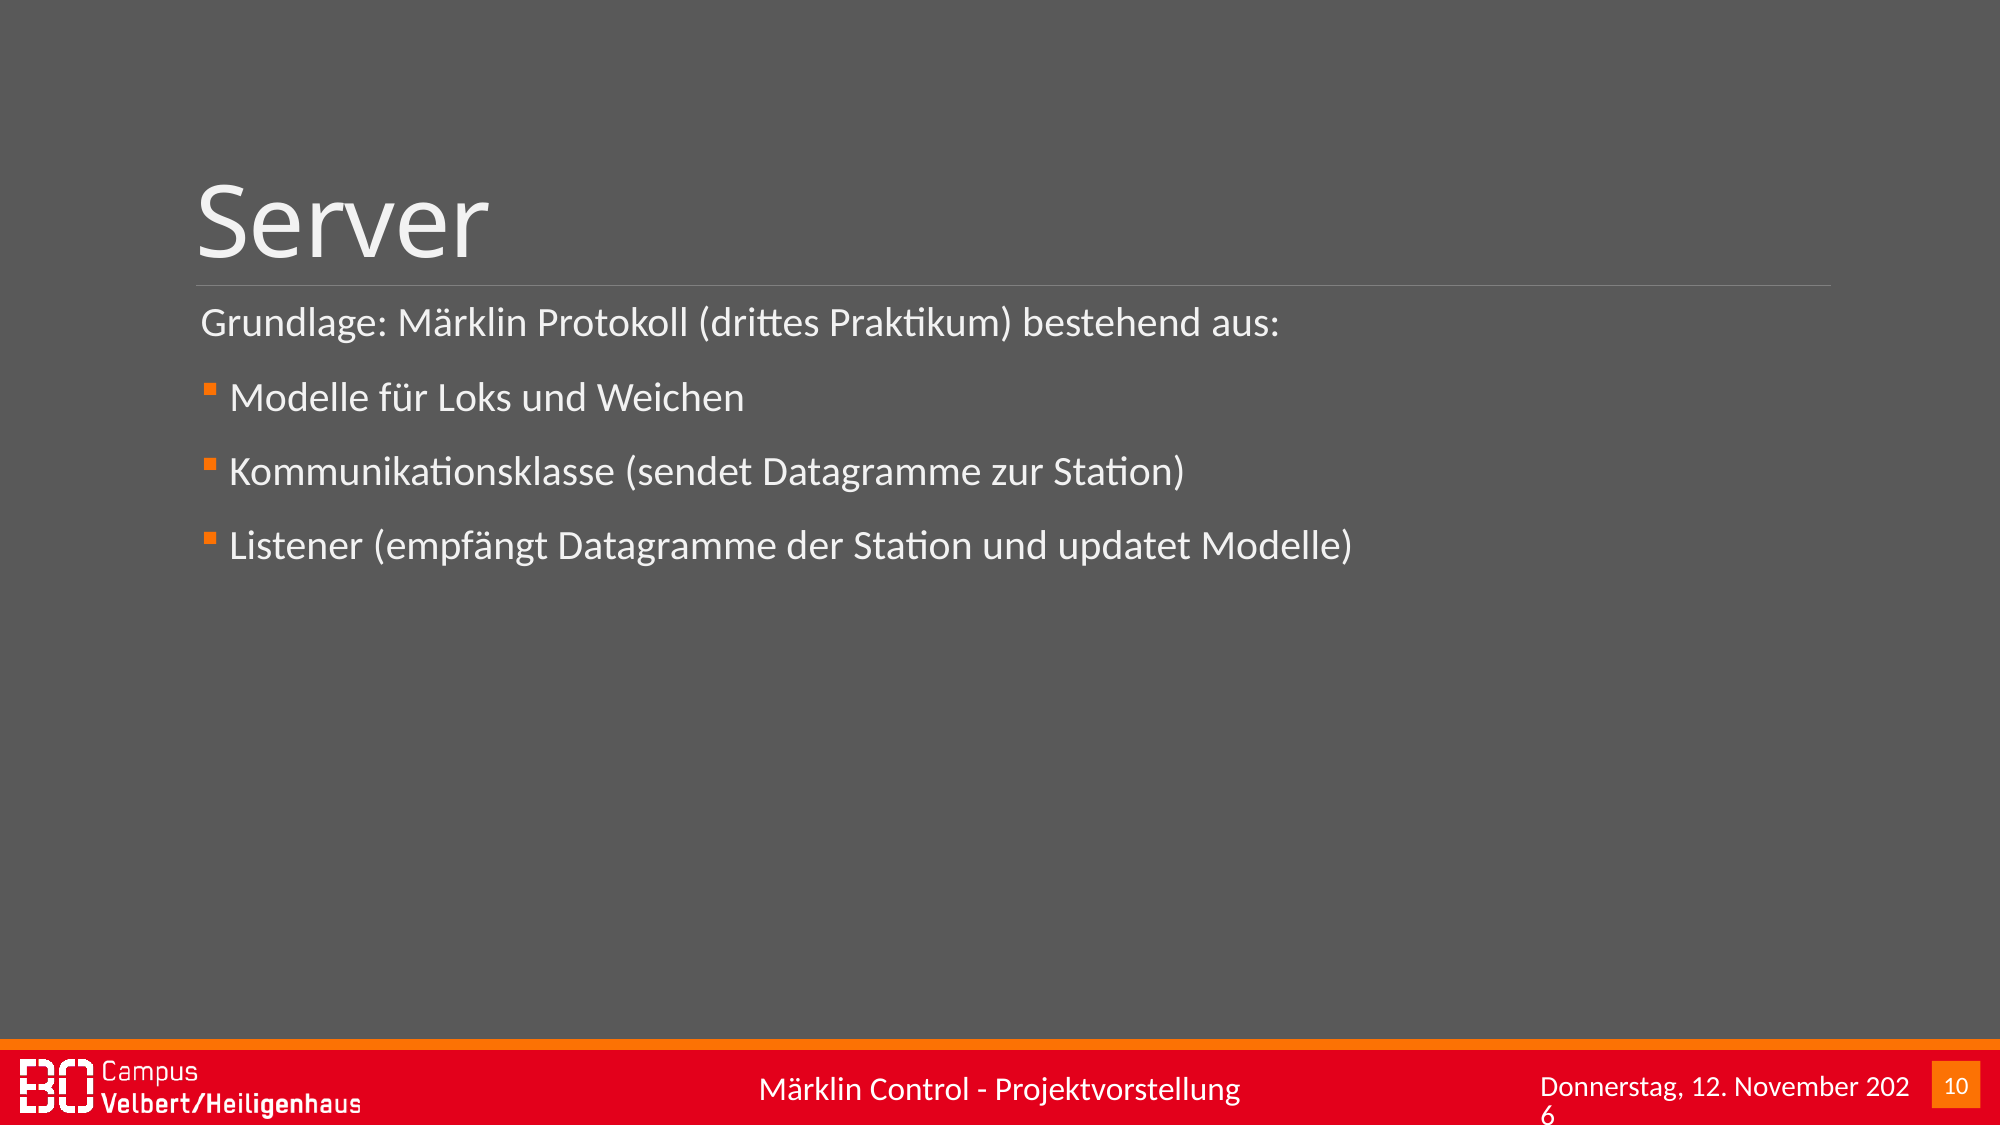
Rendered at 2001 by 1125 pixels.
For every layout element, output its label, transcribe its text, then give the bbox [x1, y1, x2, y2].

picture [101, 1057, 365, 1120]
picture [19, 1059, 94, 1113]
slide_number 10 [1931, 1060, 1981, 1109]
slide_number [1525, 1054, 1931, 1115]
list Grundlage: Märklin Protokoll (drittes Praktikum) bestehend aus: Modelle für Loks und Weichen Kommunikationsklasse (sendet Datagramme zur Station) Listener (empfängt Datagramme der Station und updatet Modelle) [200, 293, 1851, 954]
title Server [180, 47, 1830, 285]
